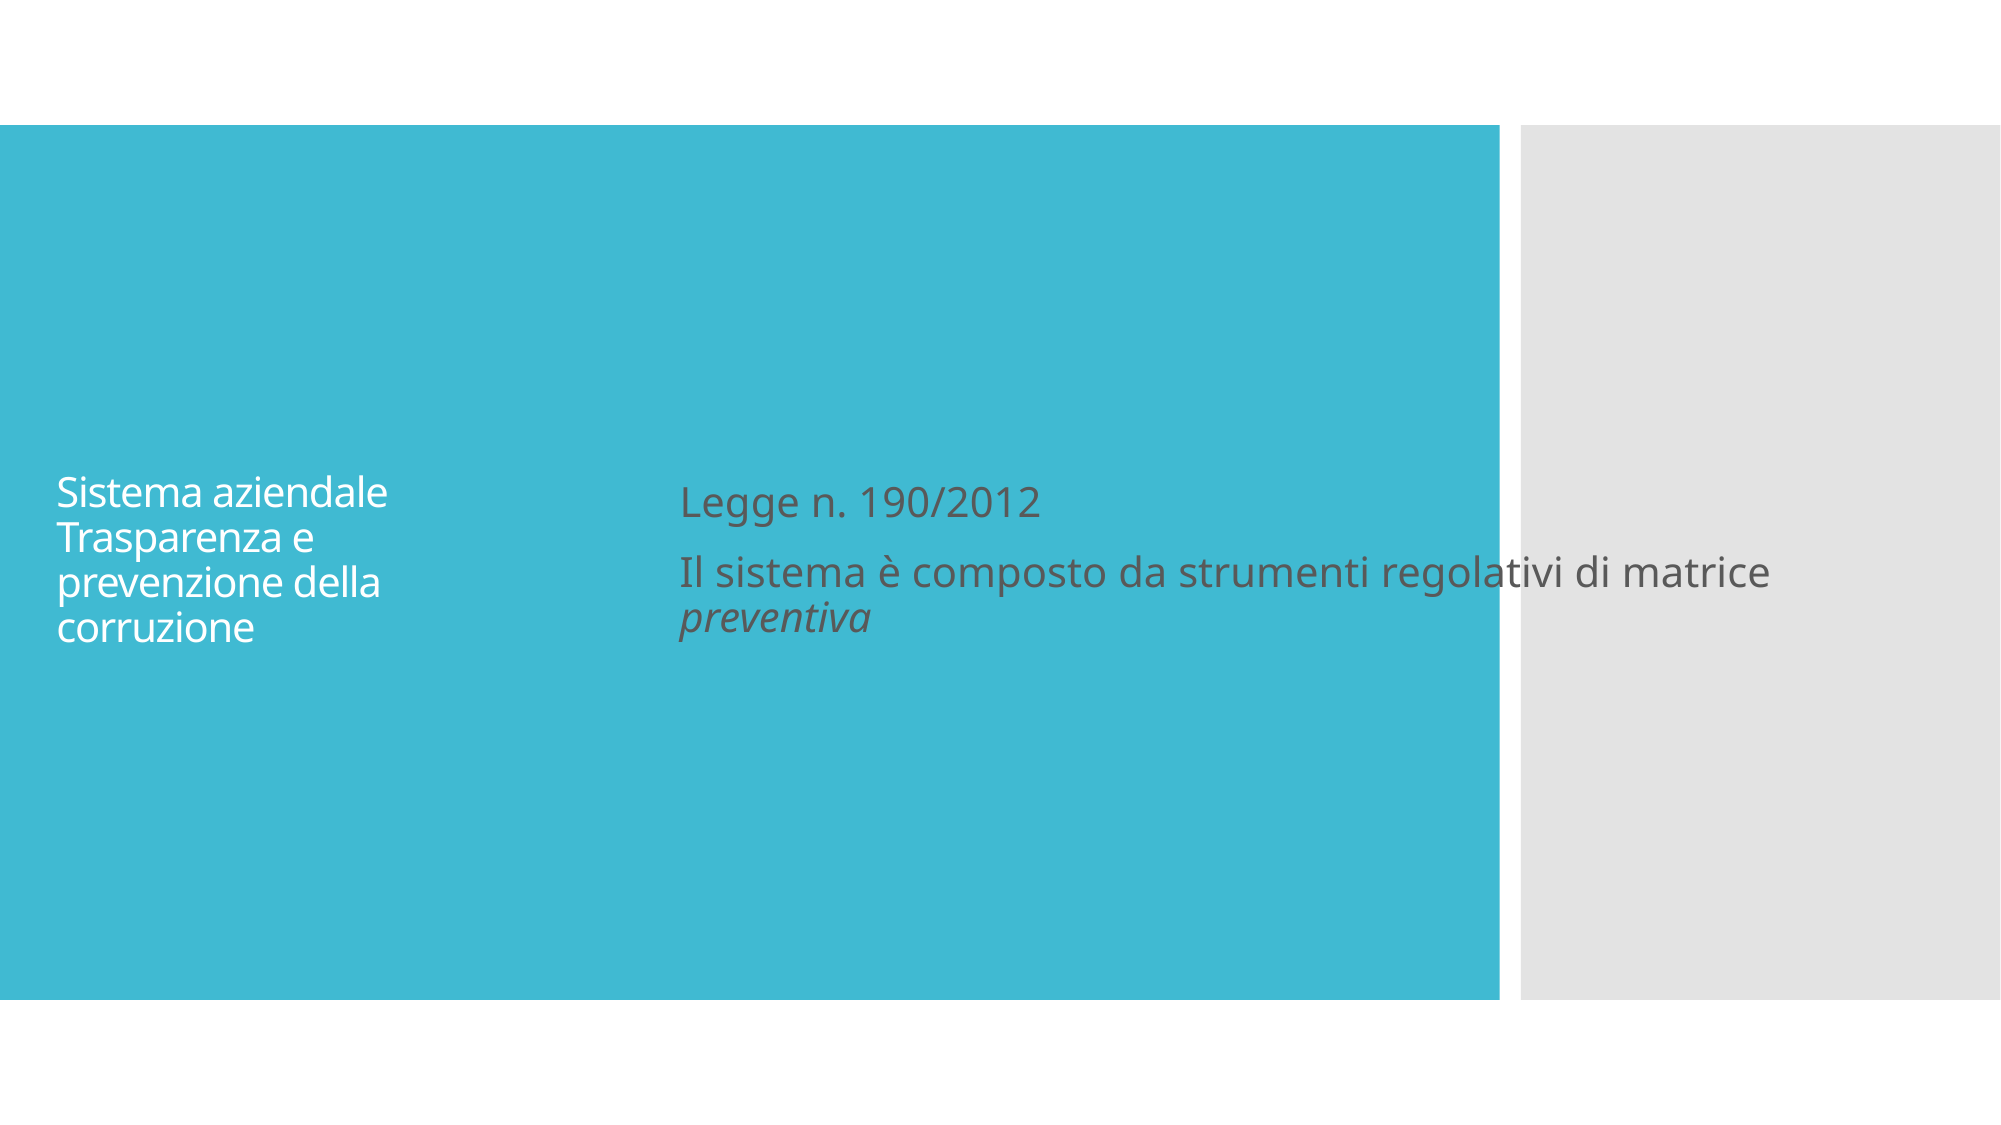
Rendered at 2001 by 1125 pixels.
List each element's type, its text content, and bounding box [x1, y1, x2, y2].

title Sistema aziendale Trasparenza e prevenzione della corruzione [41, 184, 525, 939]
list Legge n. 190/2012 Il sistema è composto da strumenti regolativi di matrice preventiva [634, 141, 1835, 982]
